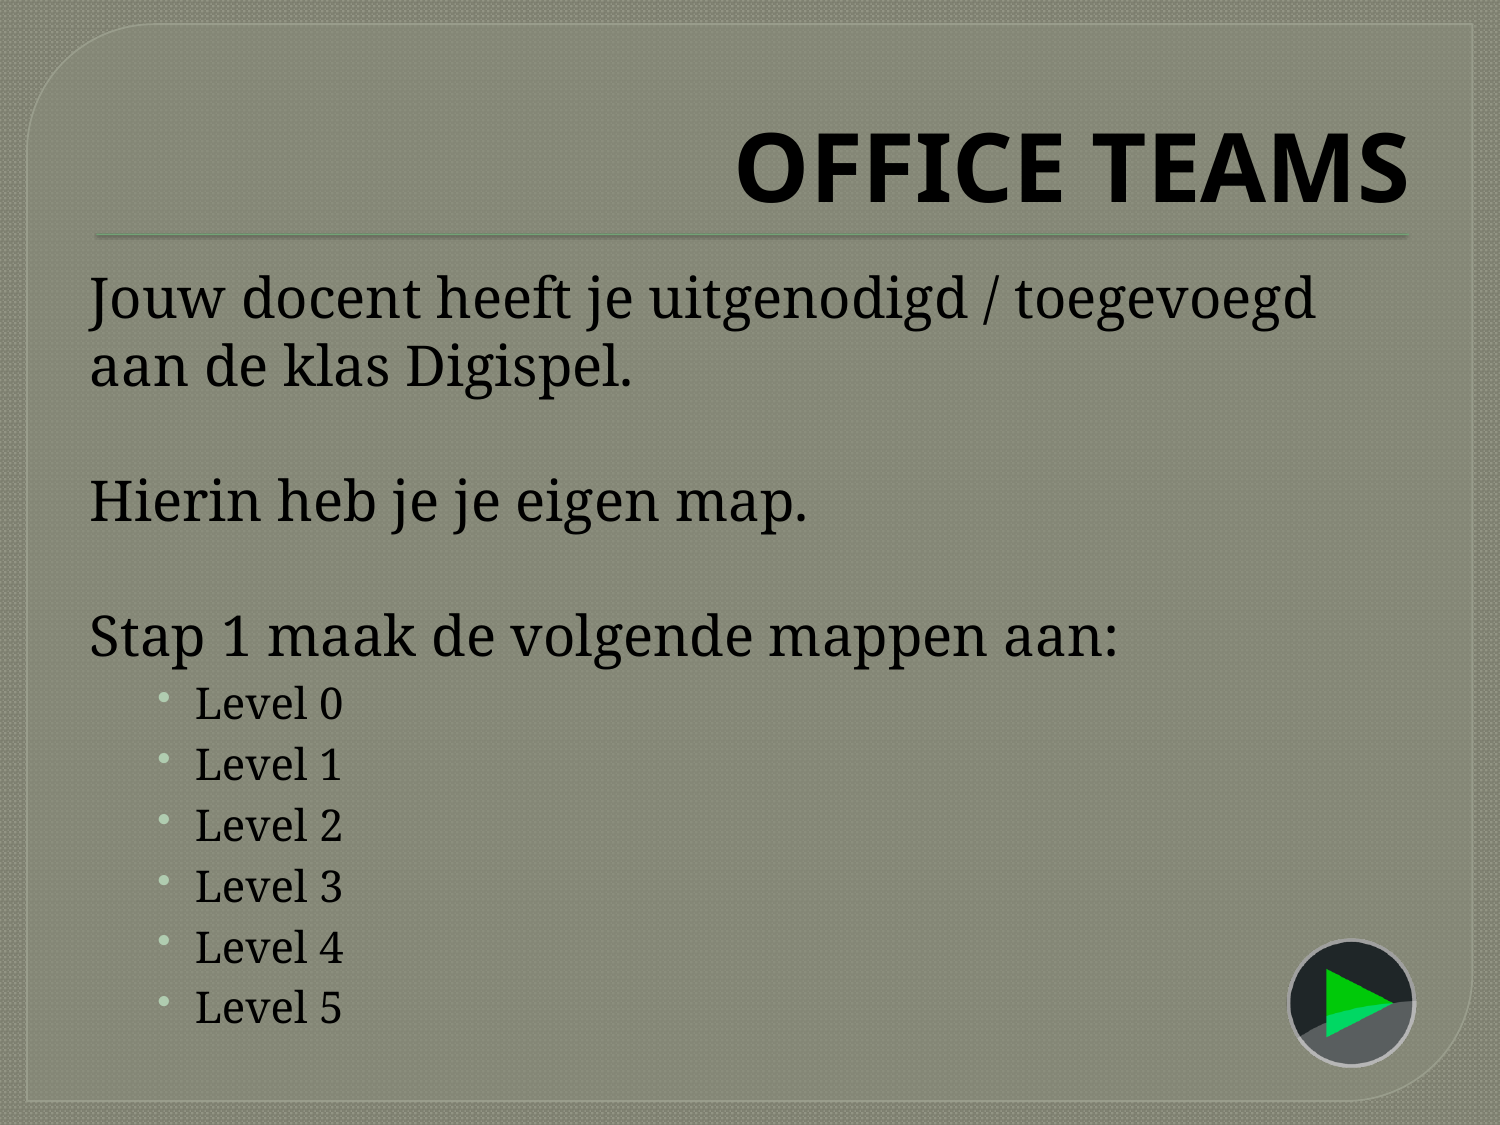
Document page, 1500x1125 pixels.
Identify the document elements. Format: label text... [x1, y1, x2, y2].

list Jouw docent heeft je uitgenodigd / toegevoegd aan de klas Digispel. Hierin heb je je eigen map. Stap 1 maak de volgende mappen aan: Level 0 Level 1 Level 2 Level 3 Level 4 Level 5 [75, 255, 1425, 1071]
picture [1269, 920, 1434, 1085]
title OFFICE TEAMS [75, 41, 1425, 230]
